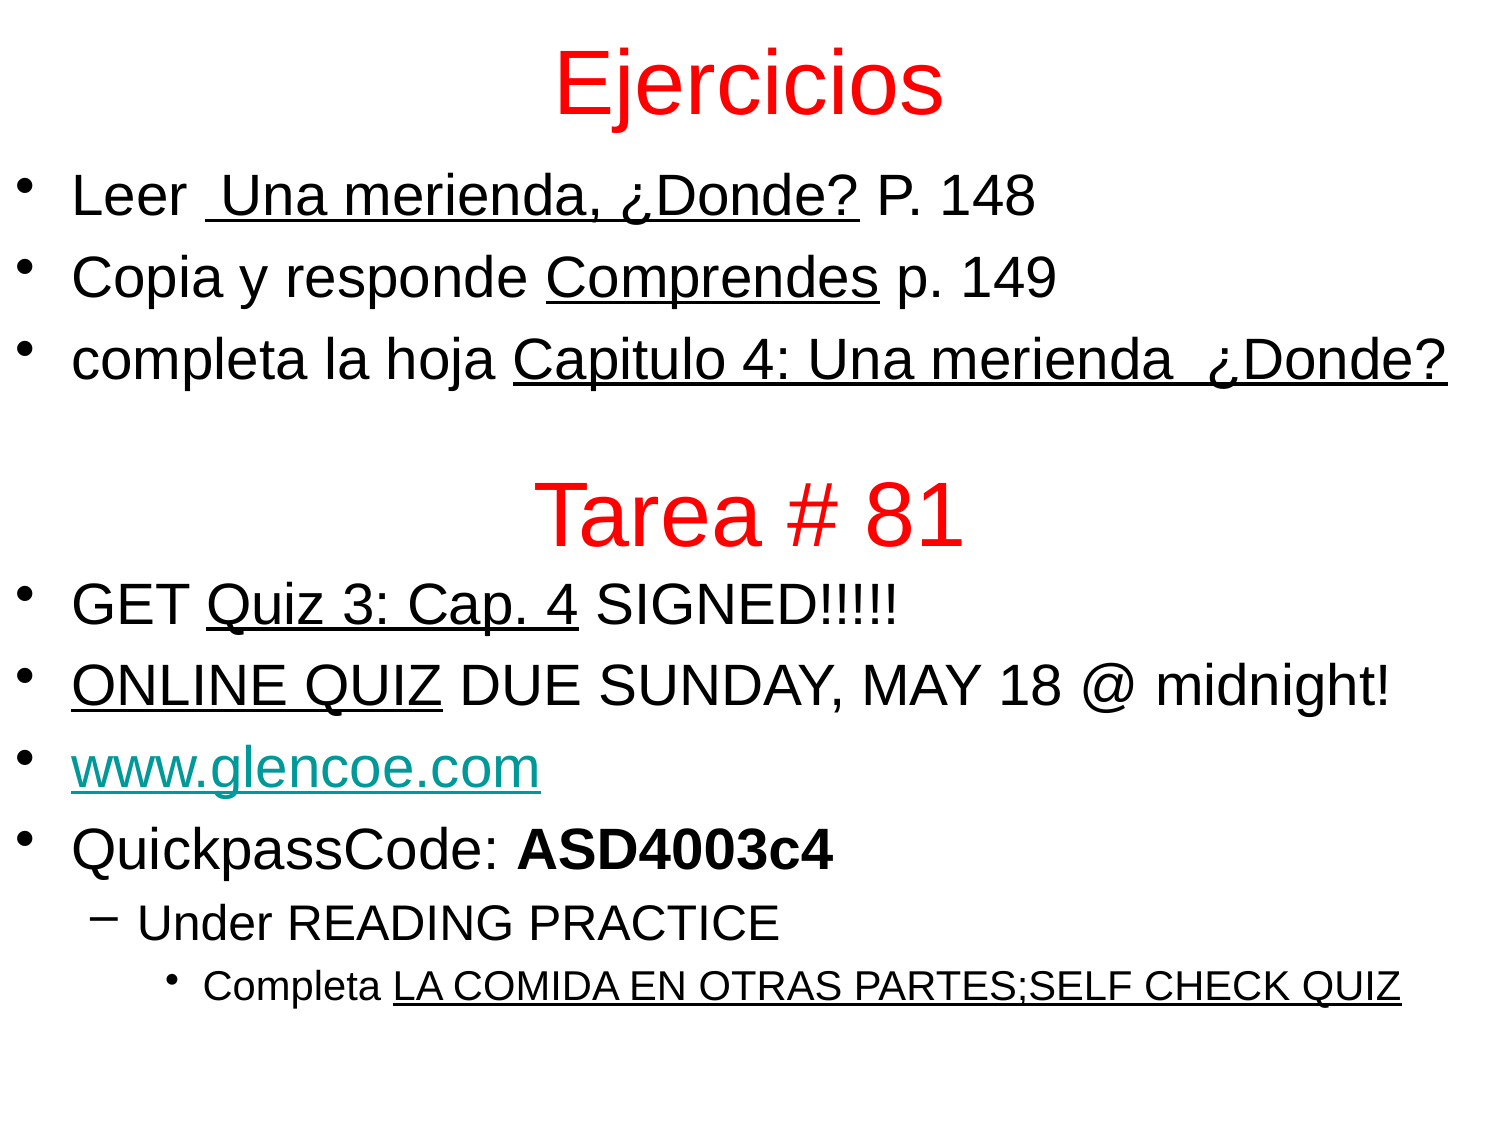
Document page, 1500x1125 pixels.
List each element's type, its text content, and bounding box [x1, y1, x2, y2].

list Leer Una merienda, ¿Donde? P. 148 Copia y responde Comprendes p. 149 completa la hoja Capitulo 4: Una merienda ¿Donde? GET Quiz 3: Cap. 4 SIGNED!!!!! ONLINE QUIZ DUE SUNDAY, MAY 18 @ midnight! www.glencoe.com QuickpassCode: ASD4003c4 Under READING PRACTICE Completa LA COMIDA EN OTRAS PARTES;SELF CHECK QUIZ [0, 149, 1500, 1088]
text_box Tarea # 81 [74, 437, 1425, 583]
title Ejercicios [75, 4, 1425, 149]
